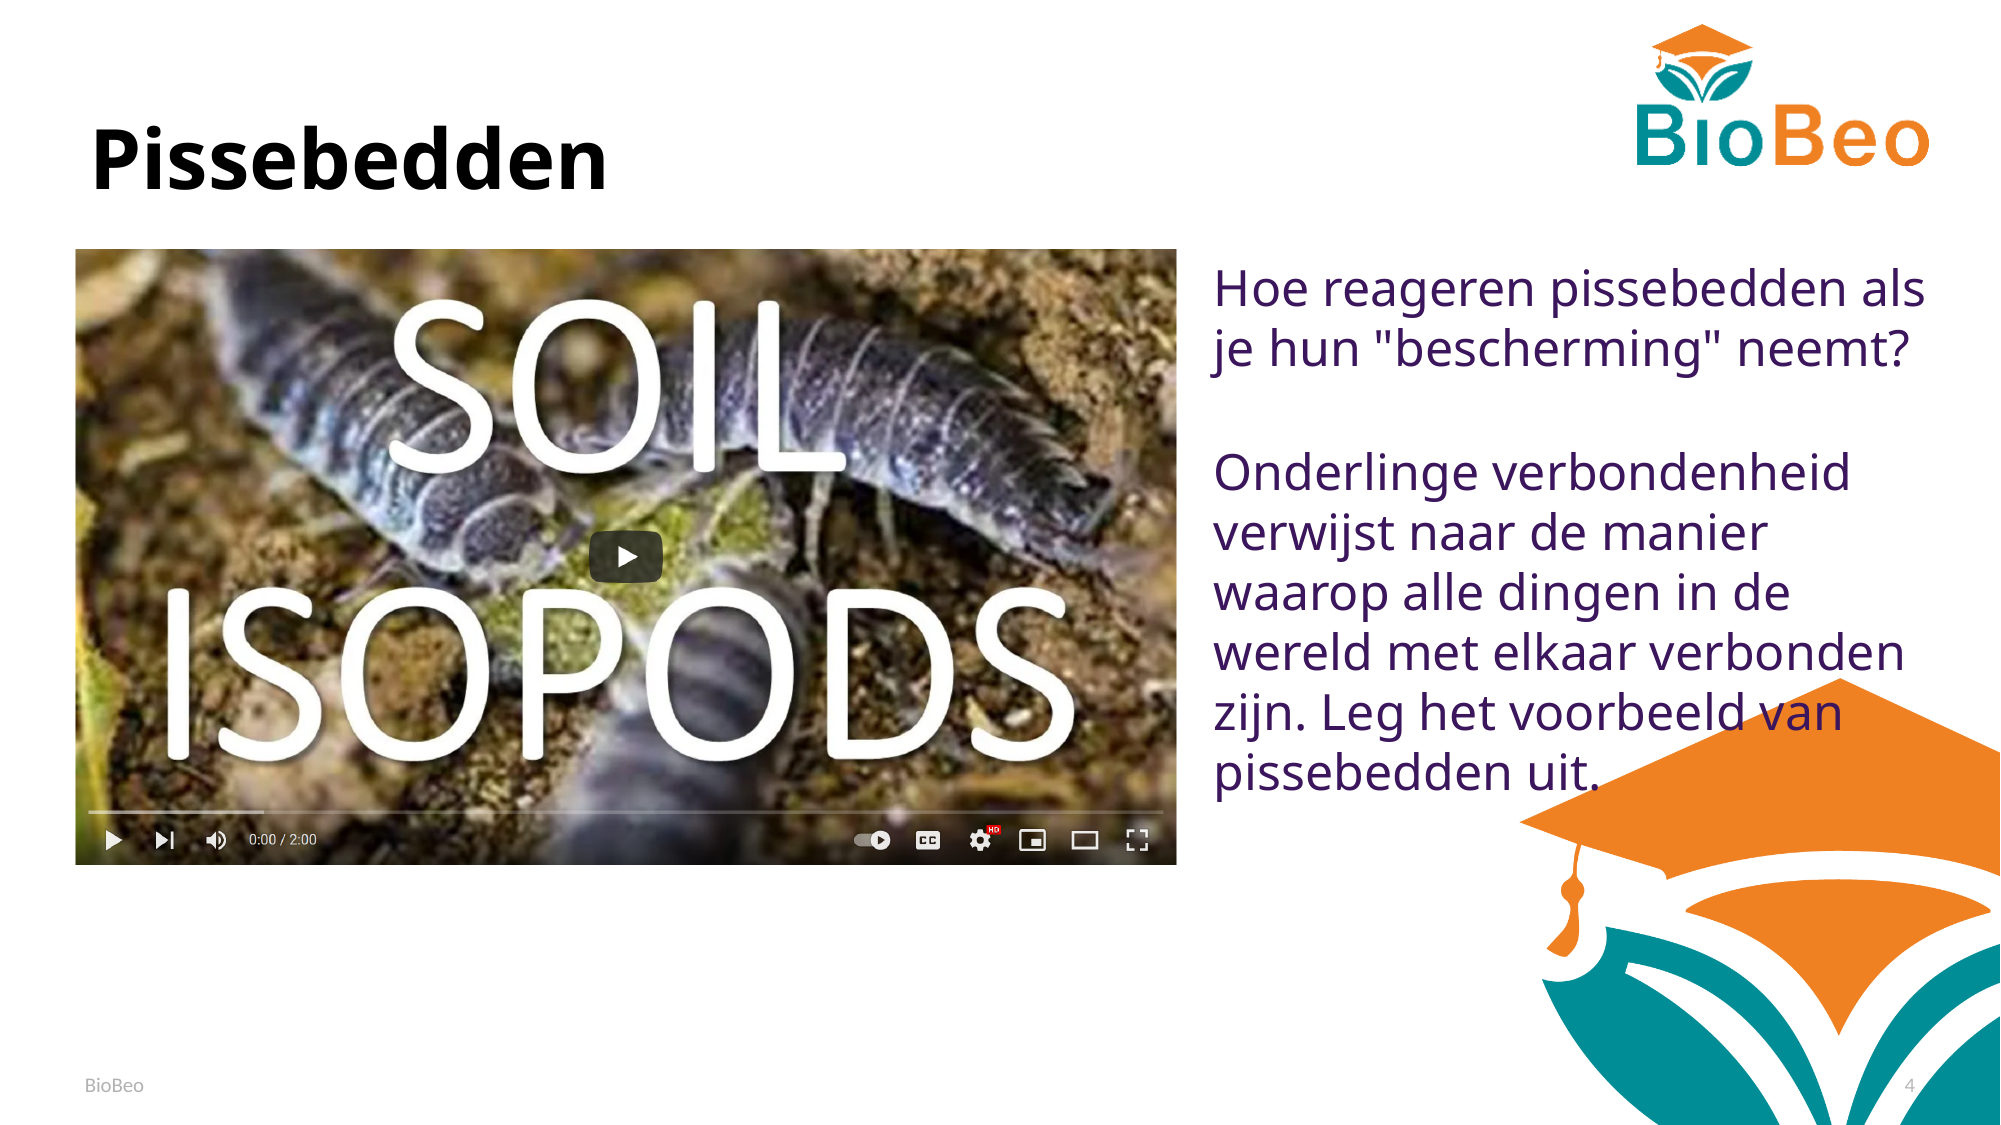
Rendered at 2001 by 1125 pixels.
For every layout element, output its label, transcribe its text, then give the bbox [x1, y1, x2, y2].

picture [74, 249, 1178, 865]
slide_number 4 [1818, 1065, 1931, 1103]
title Pissebedden [74, 88, 1935, 237]
picture [1478, 618, 2000, 1125]
footer BioBeo [69, 1065, 1805, 1103]
subtitle Hoe reageren pissebedden als je hun "bescherming" neemt? Onderlinge verbondenheid verwijst naar de manier waarop alle dingen in de wereld met elkaar verbonden zijn. Leg het voorbeeld van pissebedden uit. [1183, 249, 1965, 1037]
picture [1635, 22, 1931, 88]
